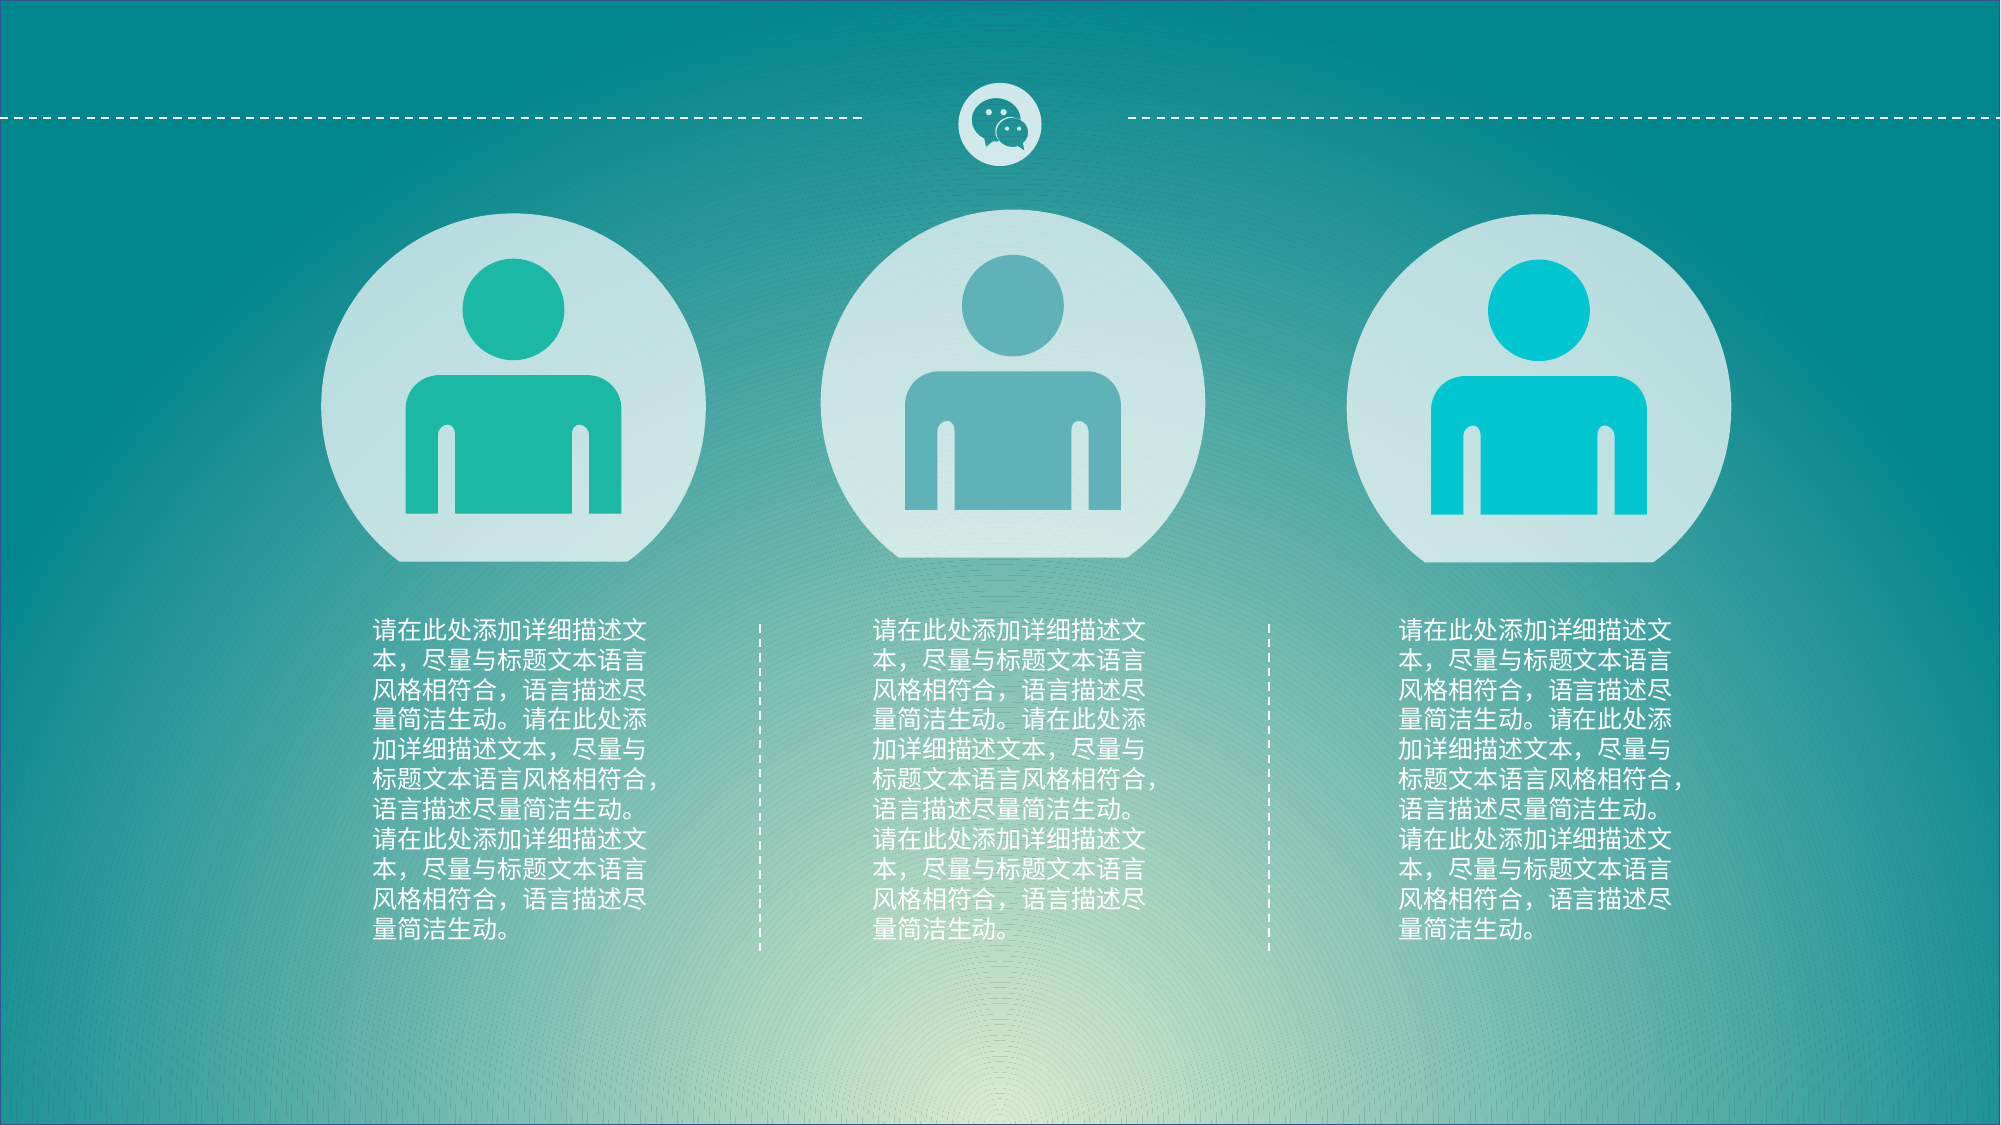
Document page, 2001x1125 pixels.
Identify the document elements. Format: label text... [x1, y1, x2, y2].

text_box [321, 213, 706, 562]
text_box [957, 81, 1043, 168]
text_box 请在此处添加详细描述文本，尽量与标题文本语言风格相符合，语言描述尽量简洁生动。请在此处添加详细描述文本，尽量与标题文本语言风格相符合，语言描述尽量简洁生动。 请在此处添加详细描述文本，尽量与标题文本语言风格相符合，语言描述尽量简洁生动。 [857, 606, 1169, 981]
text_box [820, 209, 1206, 558]
text_box 请在此处添加详细描述文本，尽量与标题文本语言风格相符合，语言描述尽量简洁生动。请在此处添加详细描述文本，尽量与标题文本语言风格相符合，语言描述尽量简洁生动。 请在此处添加详细描述文本，尽量与标题文本语言风格相符合，语言描述尽量简洁生动。 [357, 606, 669, 981]
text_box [1346, 214, 1732, 563]
text_box 请在此处添加详细描述文本，尽量与标题文本语言风格相符合，语言描述尽量简洁生动。请在此处添加详细描述文本，尽量与标题文本语言风格相符合，语言描述尽量简洁生动。 请在此处添加详细描述文本，尽量与标题文本语言风格相符合，语言描述尽量简洁生动。 [1383, 606, 1695, 981]
